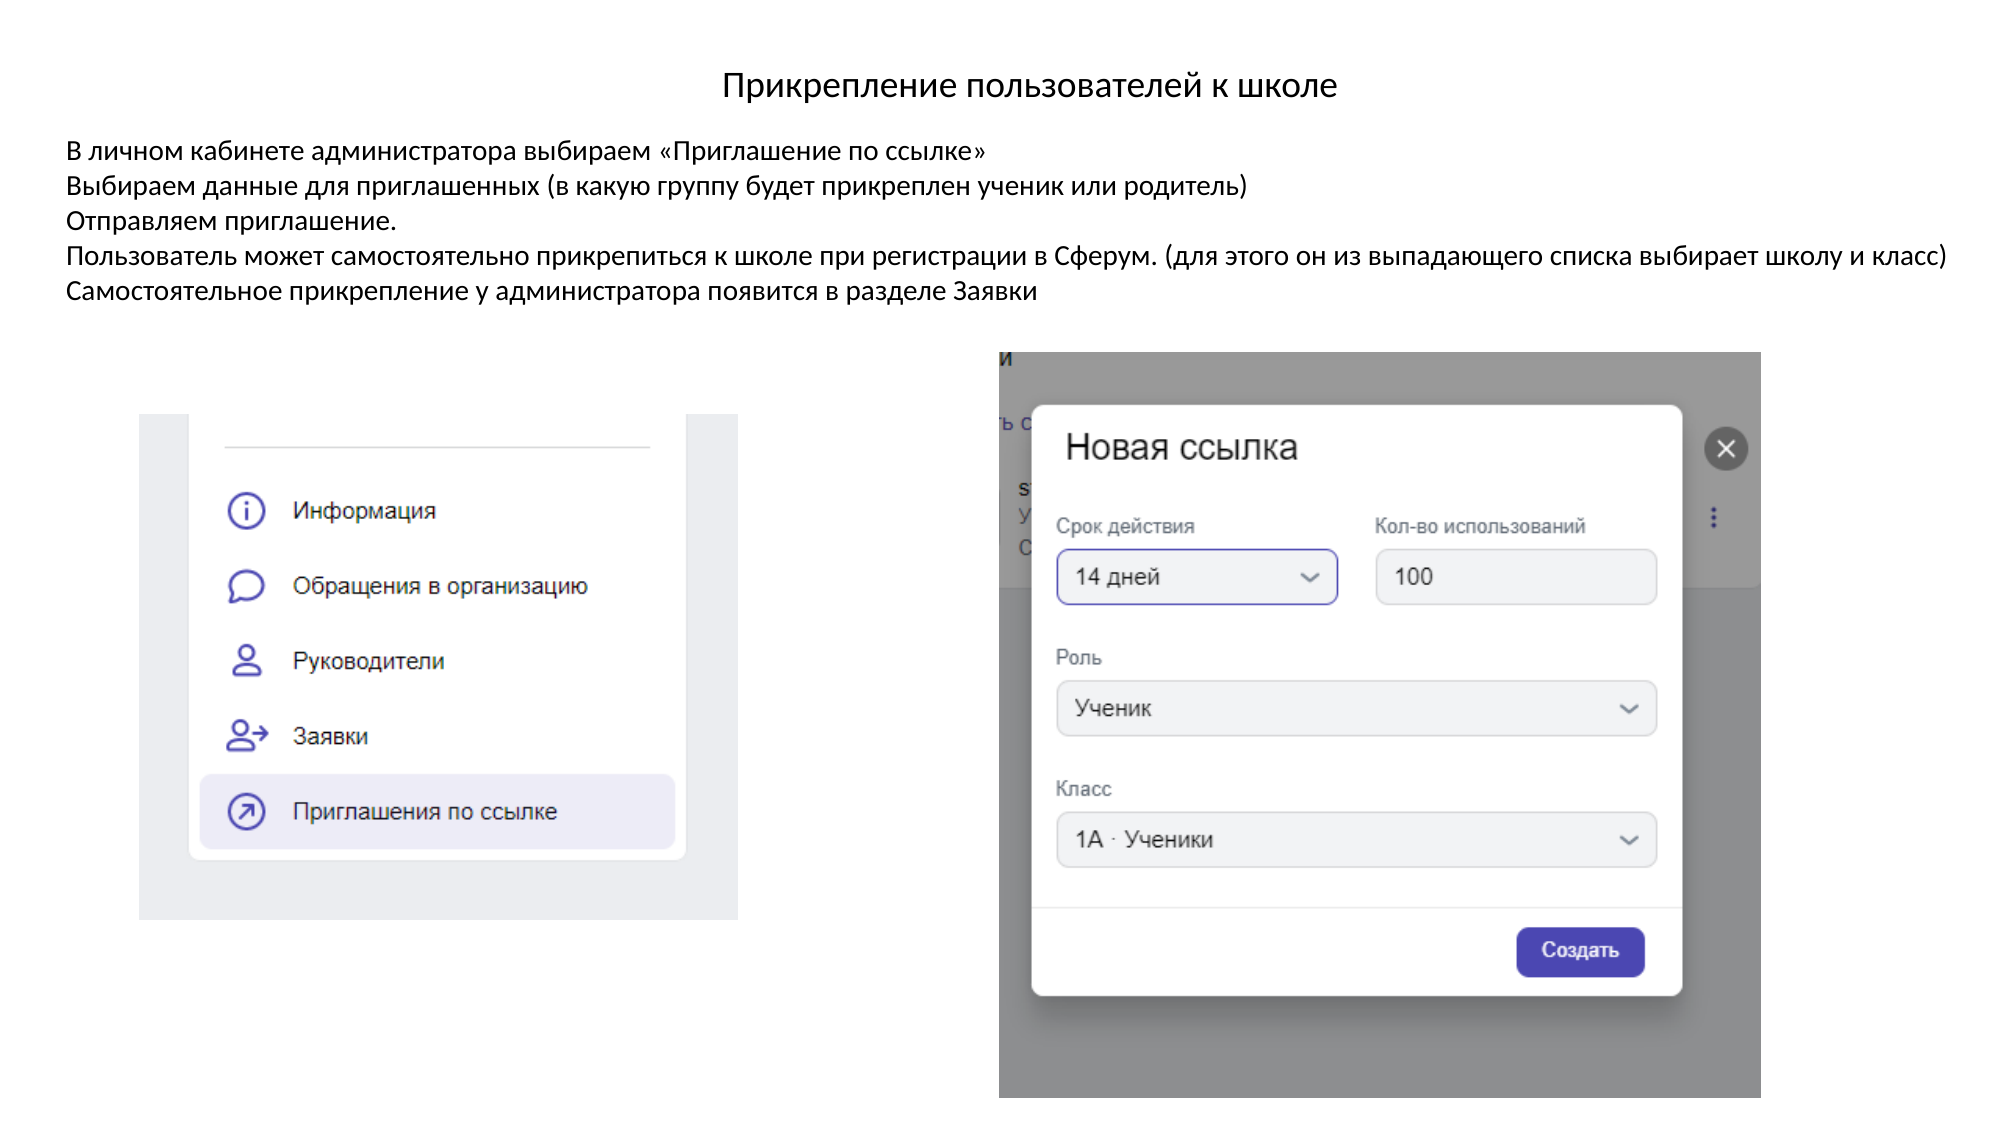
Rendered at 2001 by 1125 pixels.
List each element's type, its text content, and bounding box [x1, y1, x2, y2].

picture [999, 352, 1761, 1098]
text_box В личном кабинете администратора выбираем «Приглашение по ссылке» Выбираем данные для приглашенных (в какую группу будет прикреплен ученик или родитель) Отправляем приглашение. Пользователь может самостоятельно прикрепиться к школе при регистрации в Сферум. (для этого он из выпадающего списка выбирает школу и класс) Самостоятельное прикрепление у администратора появится в разделе Заявки [51, 124, 1964, 314]
text_box Прикрепление пользователей к школе [707, 52, 1354, 113]
picture [139, 414, 738, 920]
